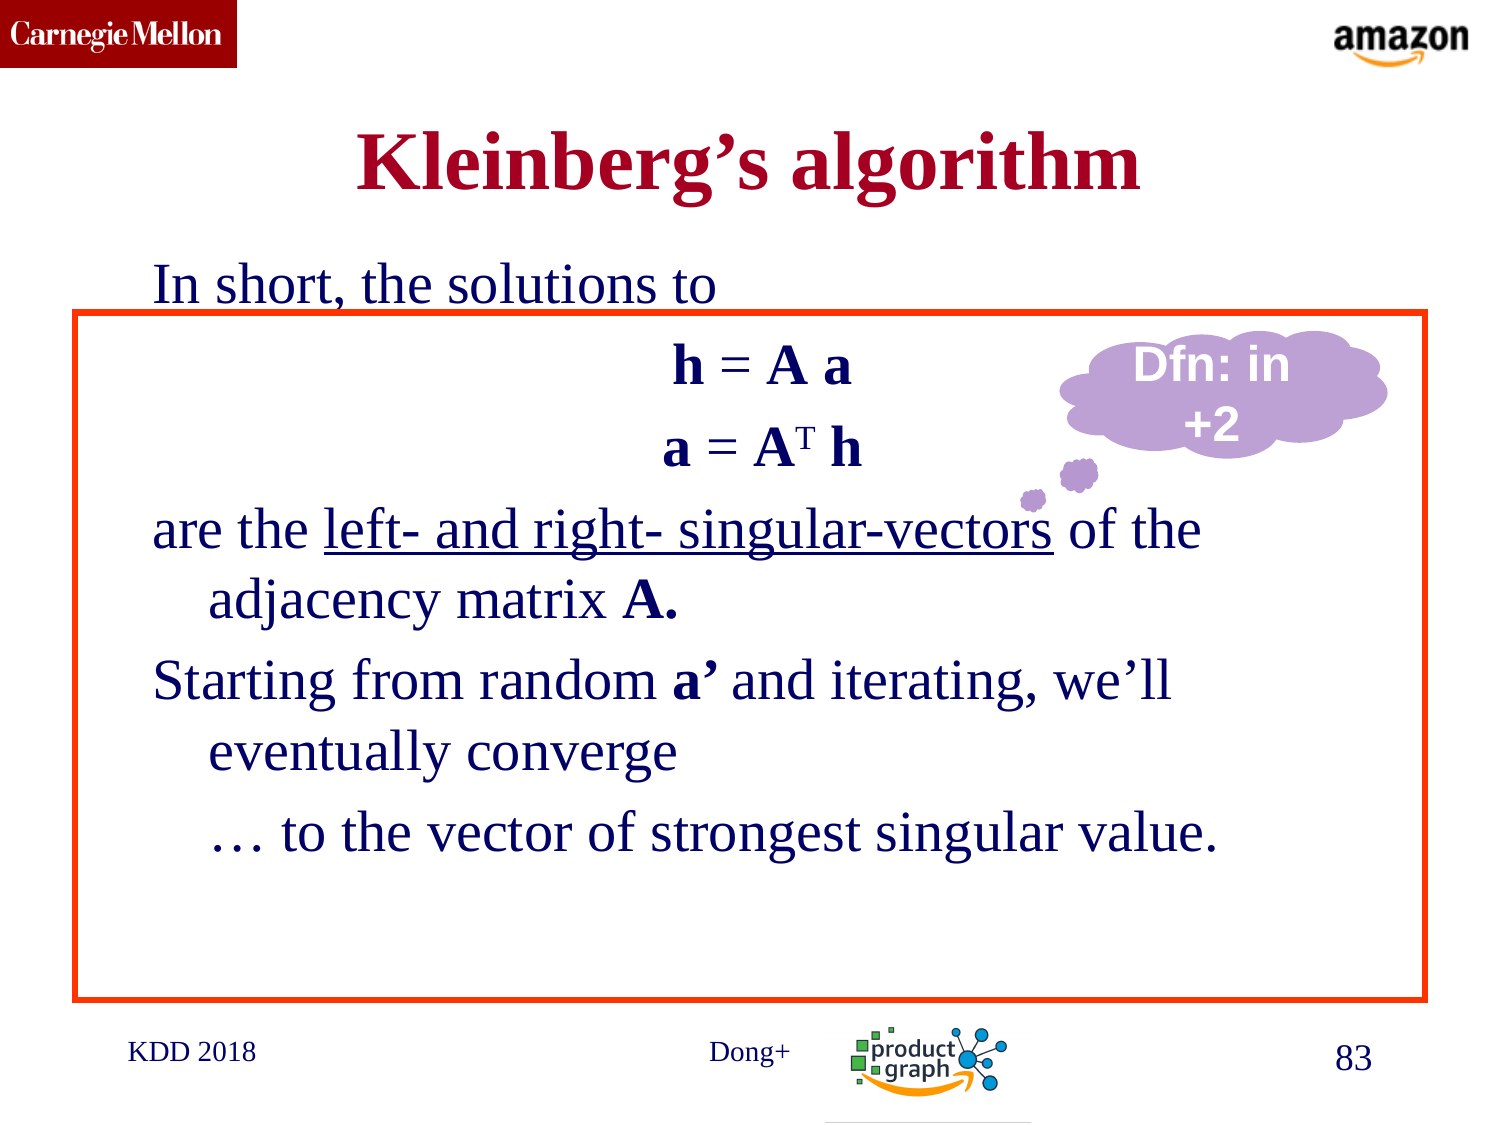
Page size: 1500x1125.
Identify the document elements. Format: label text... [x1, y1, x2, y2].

text_box Dfn: in +2 [1059, 330, 1388, 459]
slide_number KDD 2018 [112, 1024, 426, 1101]
picture [1322, 4, 1484, 88]
title Kleinberg’s algorithm [112, 99, 1388, 213]
text_box [74, 312, 1425, 1000]
picture [0, 0, 237, 68]
text_box [1020, 489, 1047, 513]
footer Dong+ [512, 1024, 988, 1101]
list In short, the solutions to h = A a a = AT h are the left- and right- singular-vectors of the adjacency matrix A. Starting from random a’ and iterating, we’ll eventually converge … to the vector of strongest singular value. [137, 237, 1388, 312]
text_box [1059, 458, 1099, 494]
slide_number 83 [1074, 1024, 1388, 1101]
